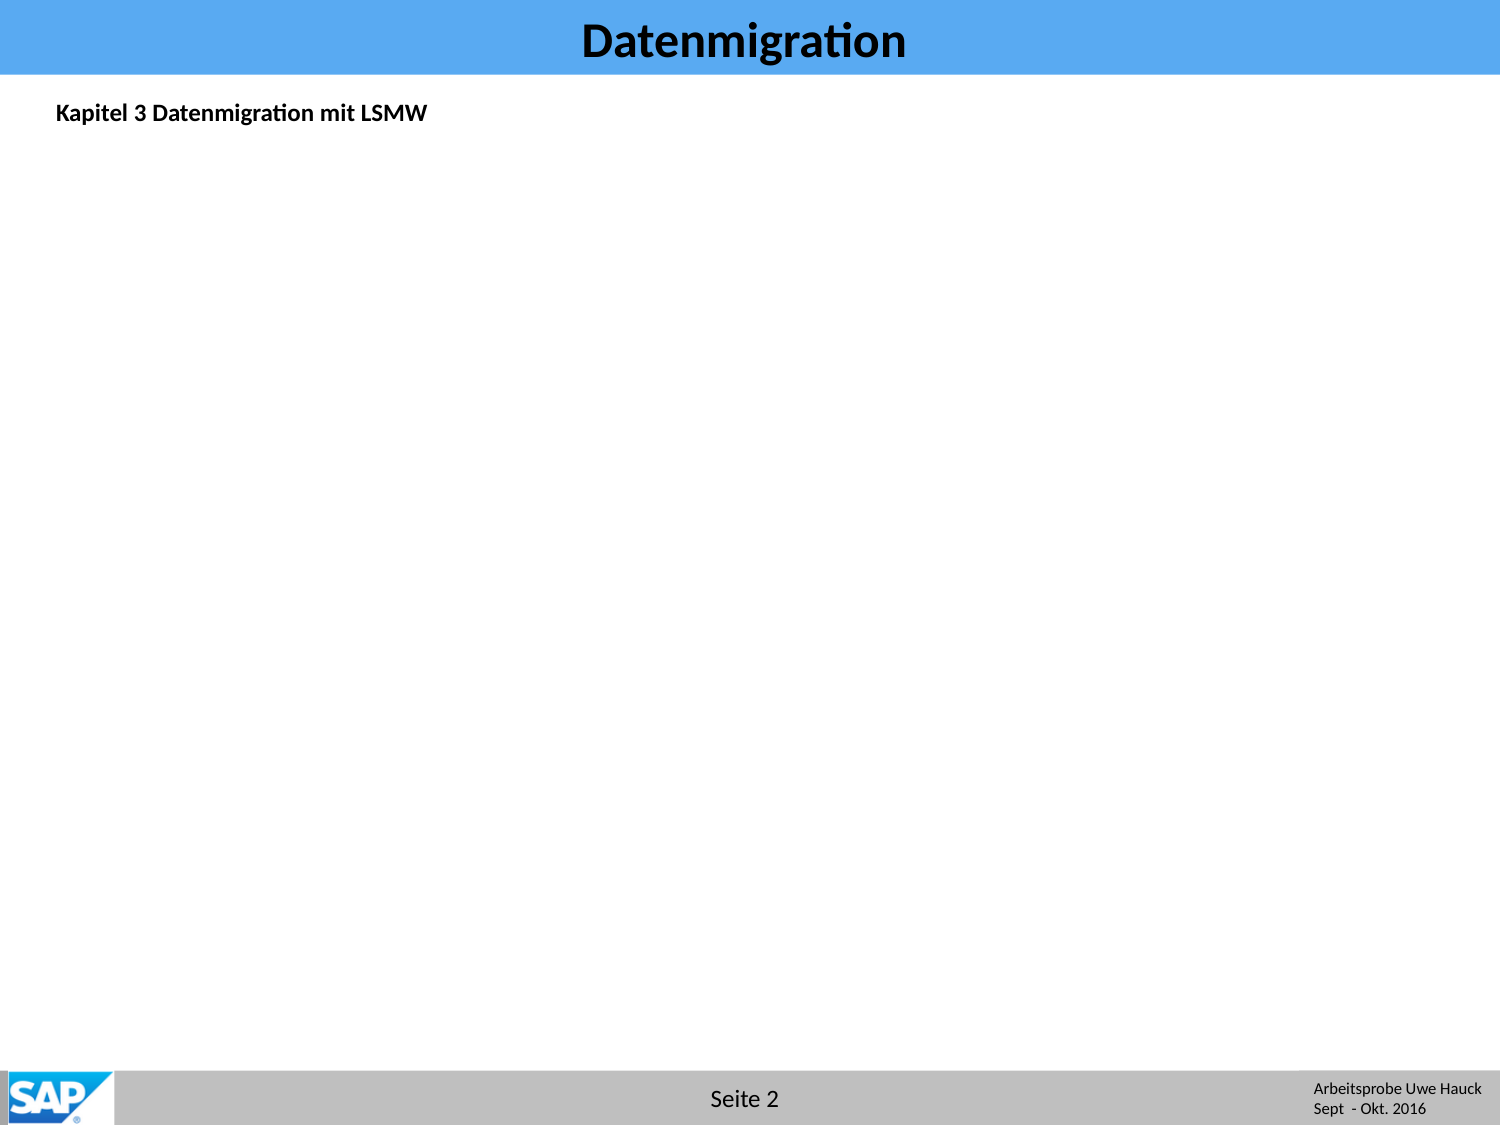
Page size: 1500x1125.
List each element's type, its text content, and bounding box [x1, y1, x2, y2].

picture [7, 1070, 115, 1125]
text_box Seite 2 [165, 1075, 1105, 1120]
text_box [115, 1070, 1299, 1125]
text_box Kapitel 3 Datenmigration mit LSMW [41, 88, 1459, 134]
text_box [0, 1070, 6, 1125]
text_box Datenmigration [0, 0, 1500, 75]
text_box Arbeitsprobe Uwe Hauck Sept - Okt. 2016 [1299, 1070, 1500, 1125]
